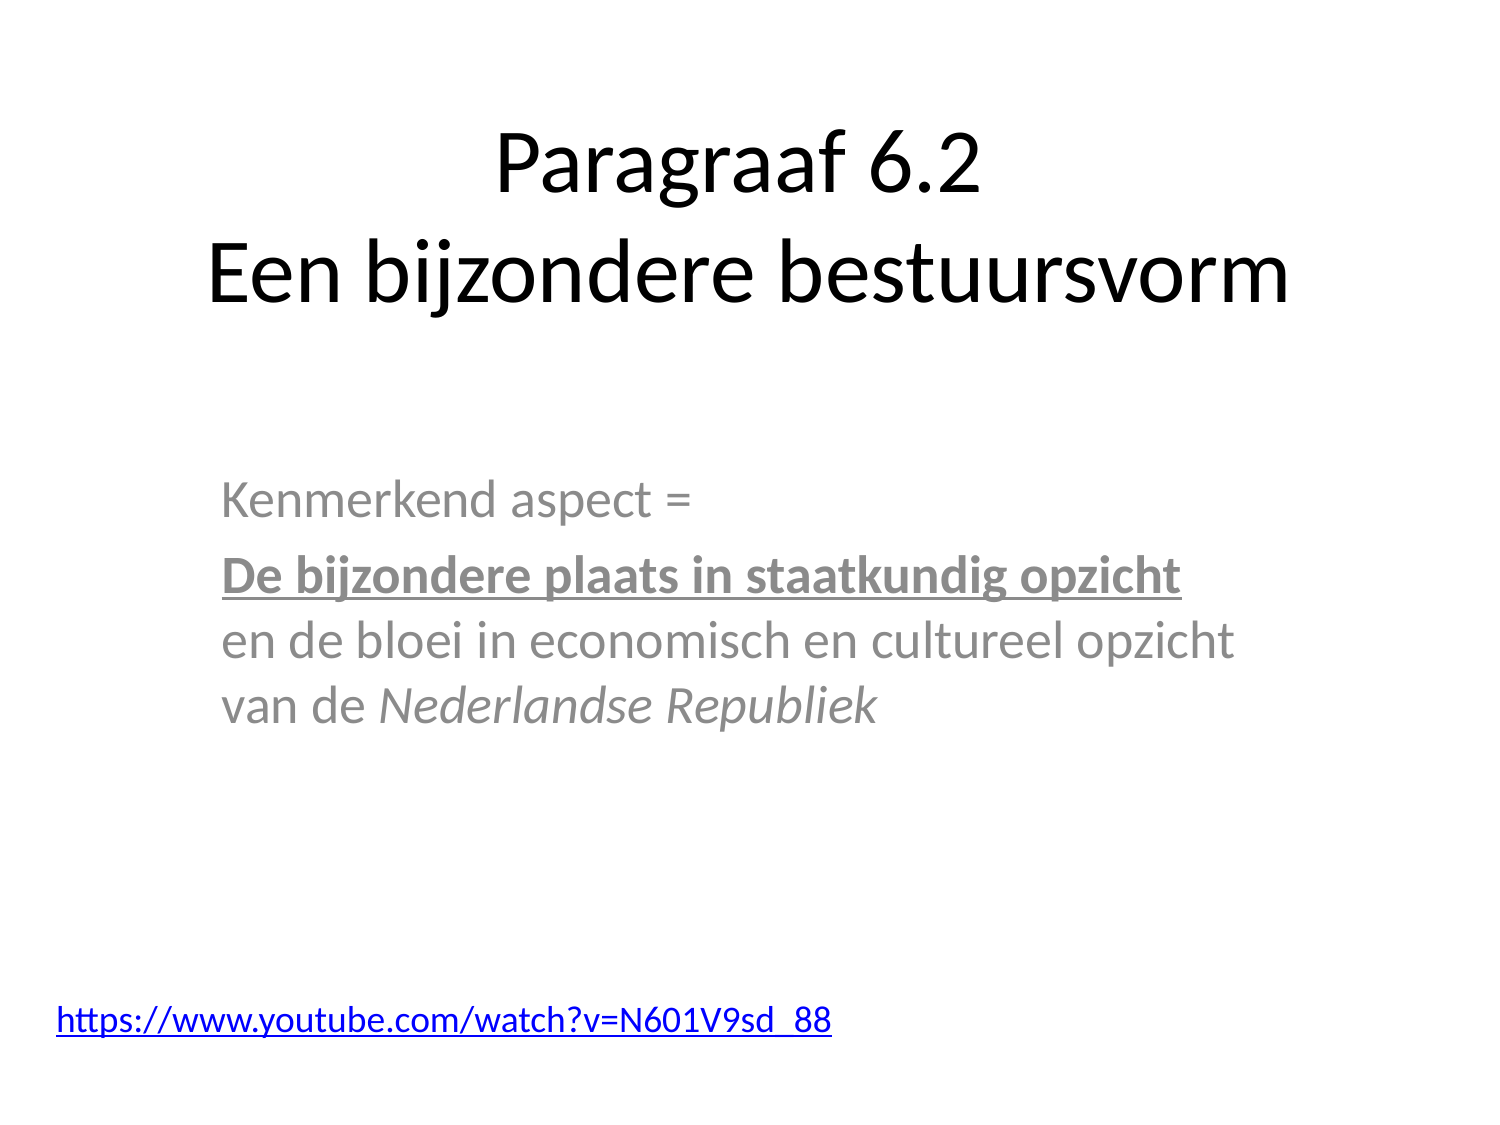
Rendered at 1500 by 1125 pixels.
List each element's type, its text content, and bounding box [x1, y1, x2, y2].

text_box https://www.youtube.com/watch?v=N601V9sd_88 [41, 987, 928, 1048]
title Paragraaf 6.2 Een bijzondere bestuursvorm [112, 90, 1388, 332]
subtitle Kenmerkend aspect = De bijzondere plaats in staatkundig opzicht en de bloei in economisch en cultureel opzicht van de Nederlandse Republiek [206, 456, 1257, 744]
